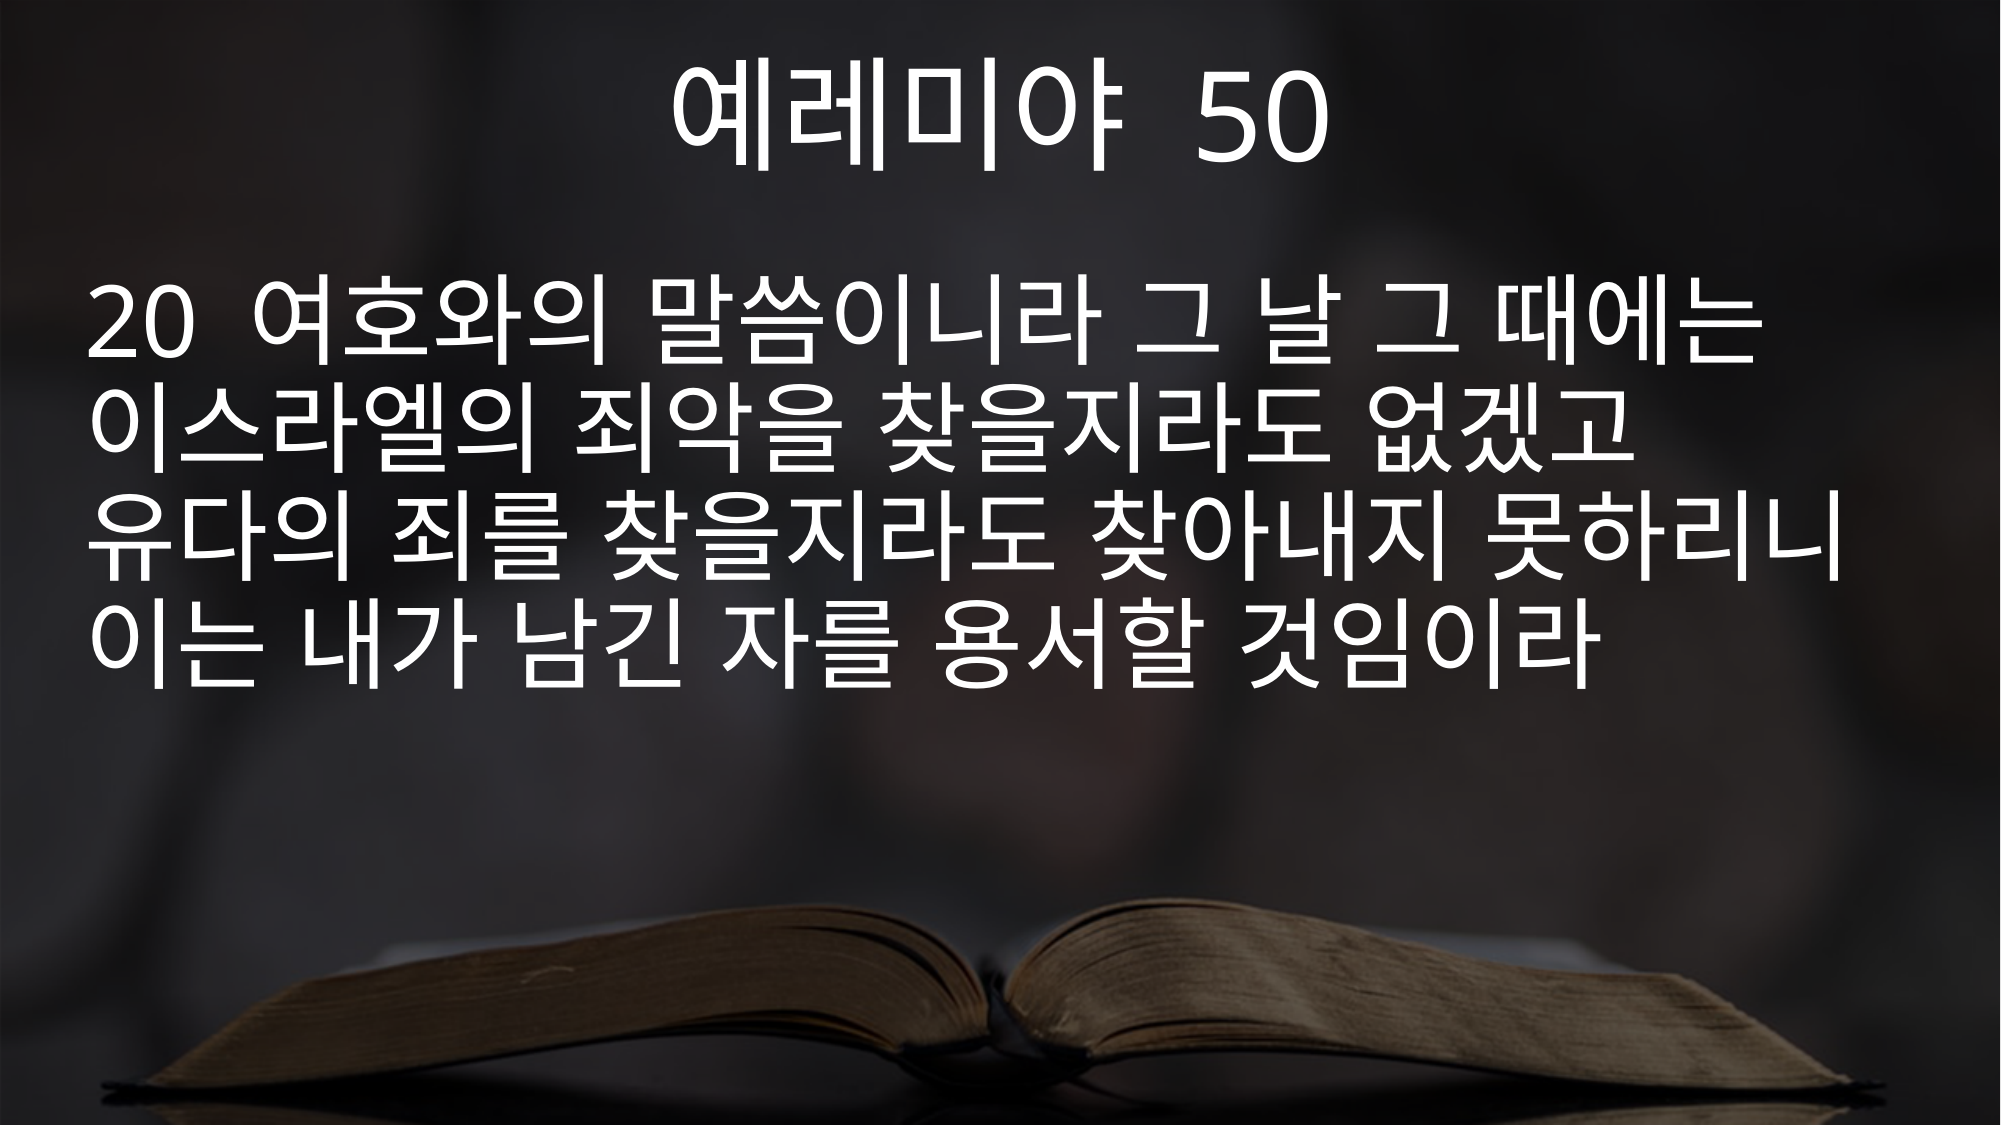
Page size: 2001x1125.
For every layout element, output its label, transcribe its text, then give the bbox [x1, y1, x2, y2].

list 20 여호와의 말씀이니라 그 날 그 때에는 이스라엘의 죄악을 찾을지라도 없겠고 유다의 죄를 찾을지라도 찾아내지 못하리니 이는 내가 남긴 자를 용서할 것임이라 [69, 263, 1953, 423]
picture [0, 0, 2001, 1125]
footer 예레미야 50 [0, 32, 2000, 192]
